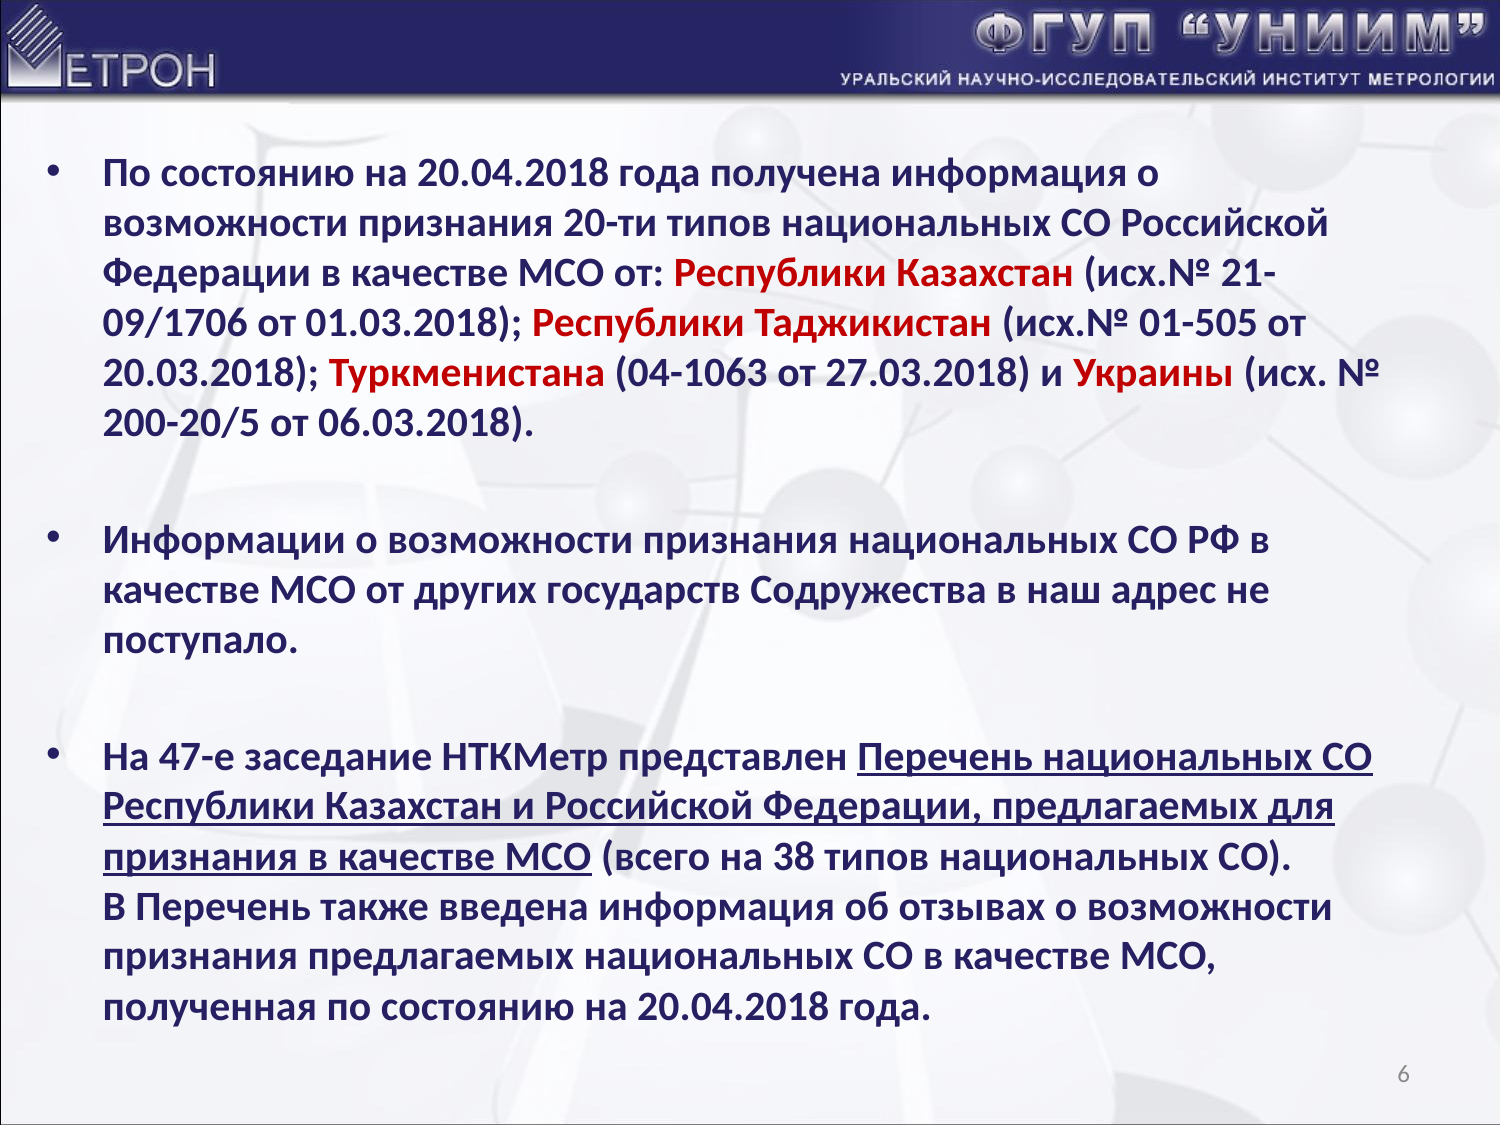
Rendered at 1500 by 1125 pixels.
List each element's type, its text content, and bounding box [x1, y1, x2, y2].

list По состоянию на 20.04.2018 года получена информация о возможности признания 20-ти типов национальных СО Российской Федерации в качестве МСО от: Республики Казахстан (исх.№ 21-09/1706 от 01.03.2018); Республики Таджикистан (исх.№ 01-505 от 20.03.2018); Туркменистана (04-1063 от 27.03.2018) и Украины (исх. № 200-20/5 от 06.03.2018). Информации о возможности признания национальных СО РФ в качестве МСО от других государств Содружества в наш адрес не поступало. На 47-е заседание НТКМетр представлен Перечень национальных СО Республики Казахстан и Российской Федерации, предлагаемых для признания в качестве МСО (всего на 38 типов национальных СО). В Перечень также введена информация об отзывах о возможности признания предлагаемых национальных СО в качестве МСО, полученная по состоянию на 20.04.2018 года. [31, 137, 1425, 1043]
slide_number 6 [1074, 1042, 1425, 1103]
picture [0, 0, 1500, 1125]
